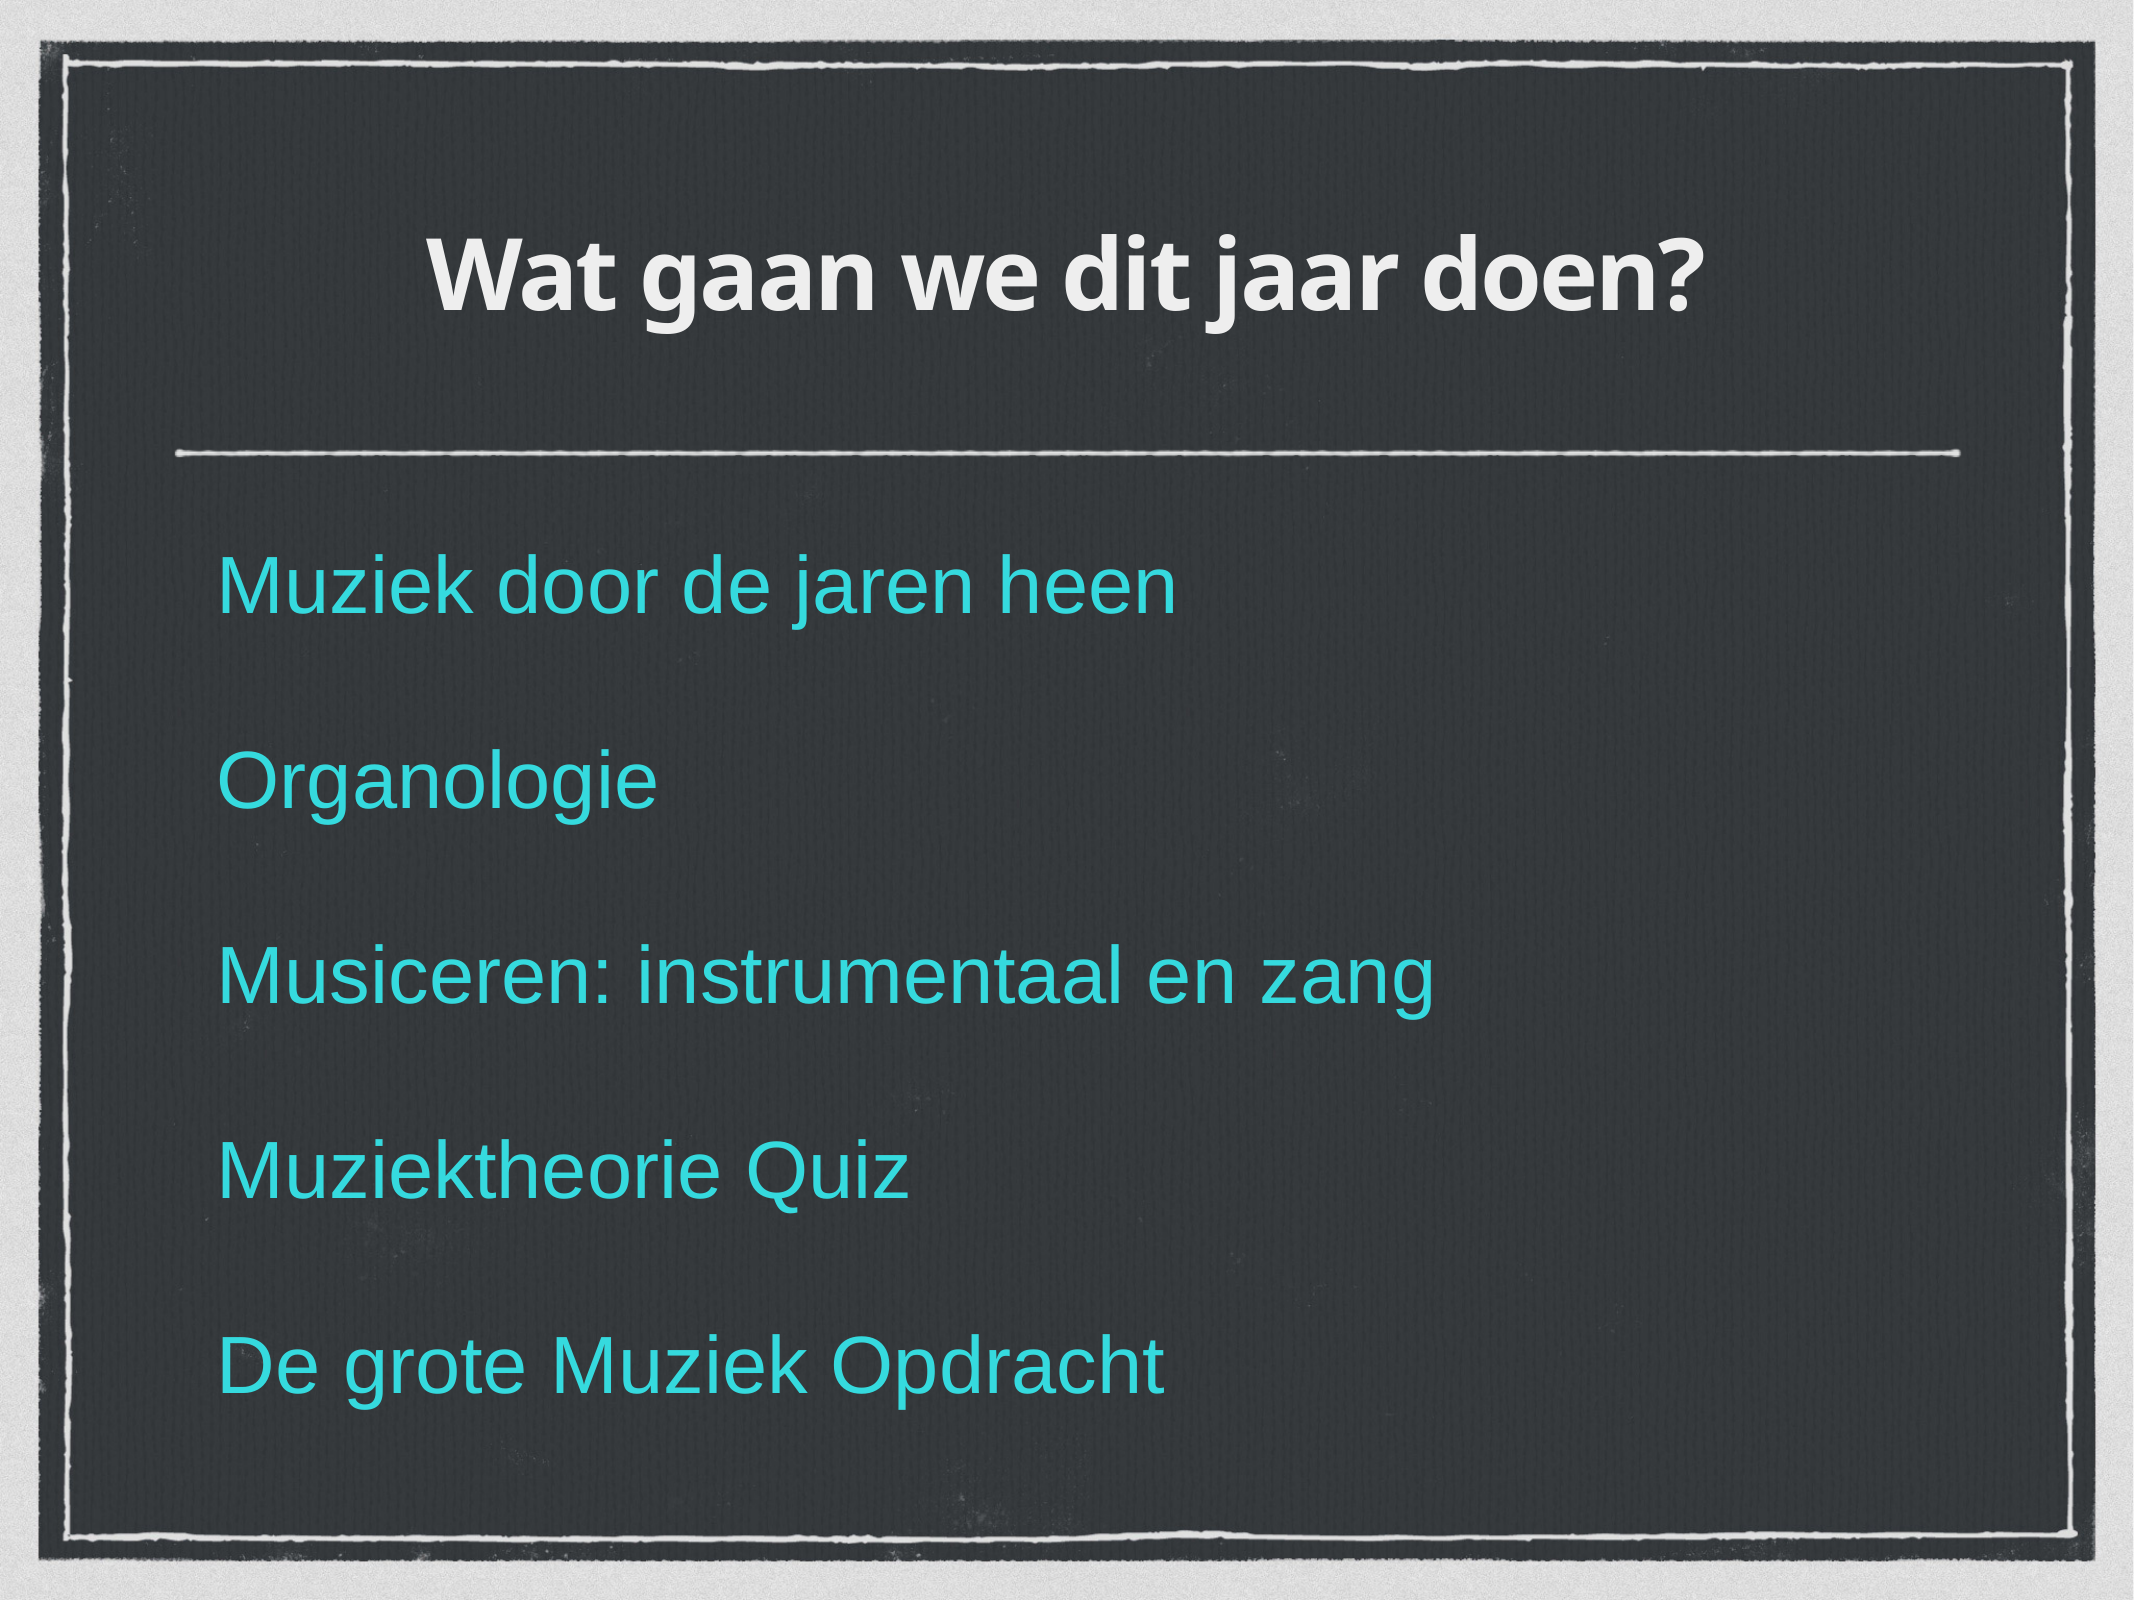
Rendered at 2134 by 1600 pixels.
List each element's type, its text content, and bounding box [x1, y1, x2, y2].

list Muziek door de jaren heen Organologie Musiceren: instrumentaal en zang Muziektheorie Quiz De grote Muziek Opdracht [207, 501, 1926, 1441]
picture [0, 0, 2134, 1600]
title Wat gaan we dit jaar doen? [207, 114, 1926, 428]
